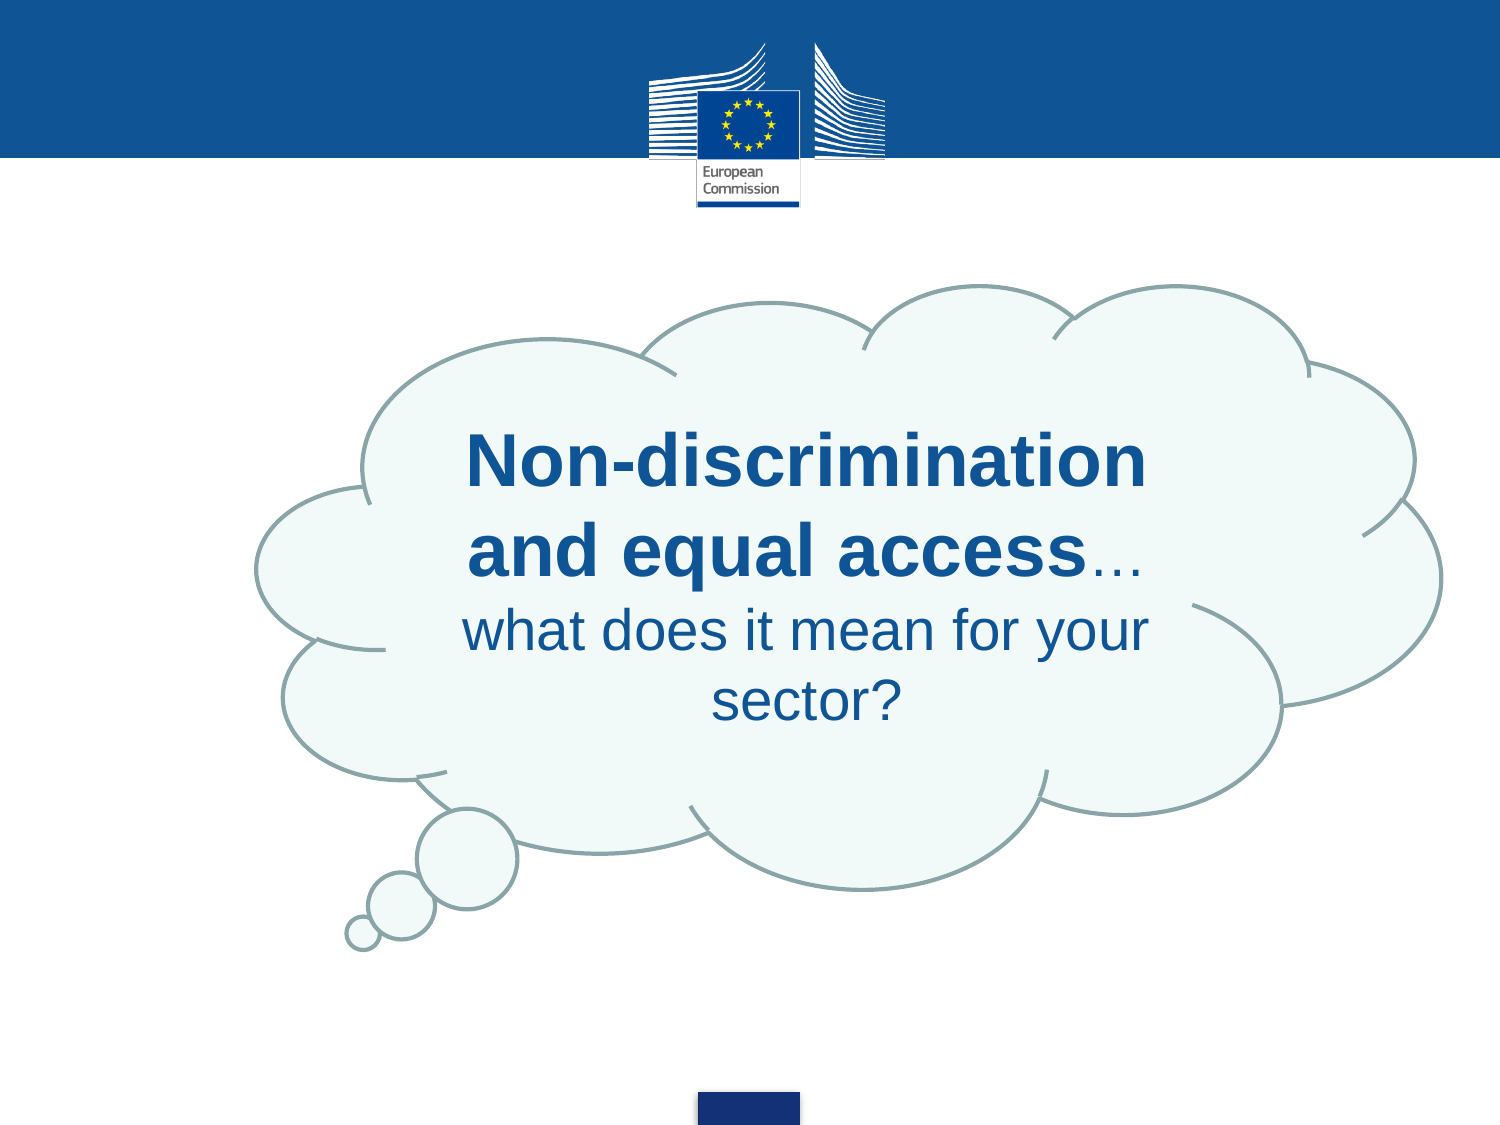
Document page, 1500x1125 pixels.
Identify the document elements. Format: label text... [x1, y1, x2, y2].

picture [649, 42, 885, 208]
text_box Non-discrimination and equal access… what does it mean for your sector? [254, 284, 1444, 953]
